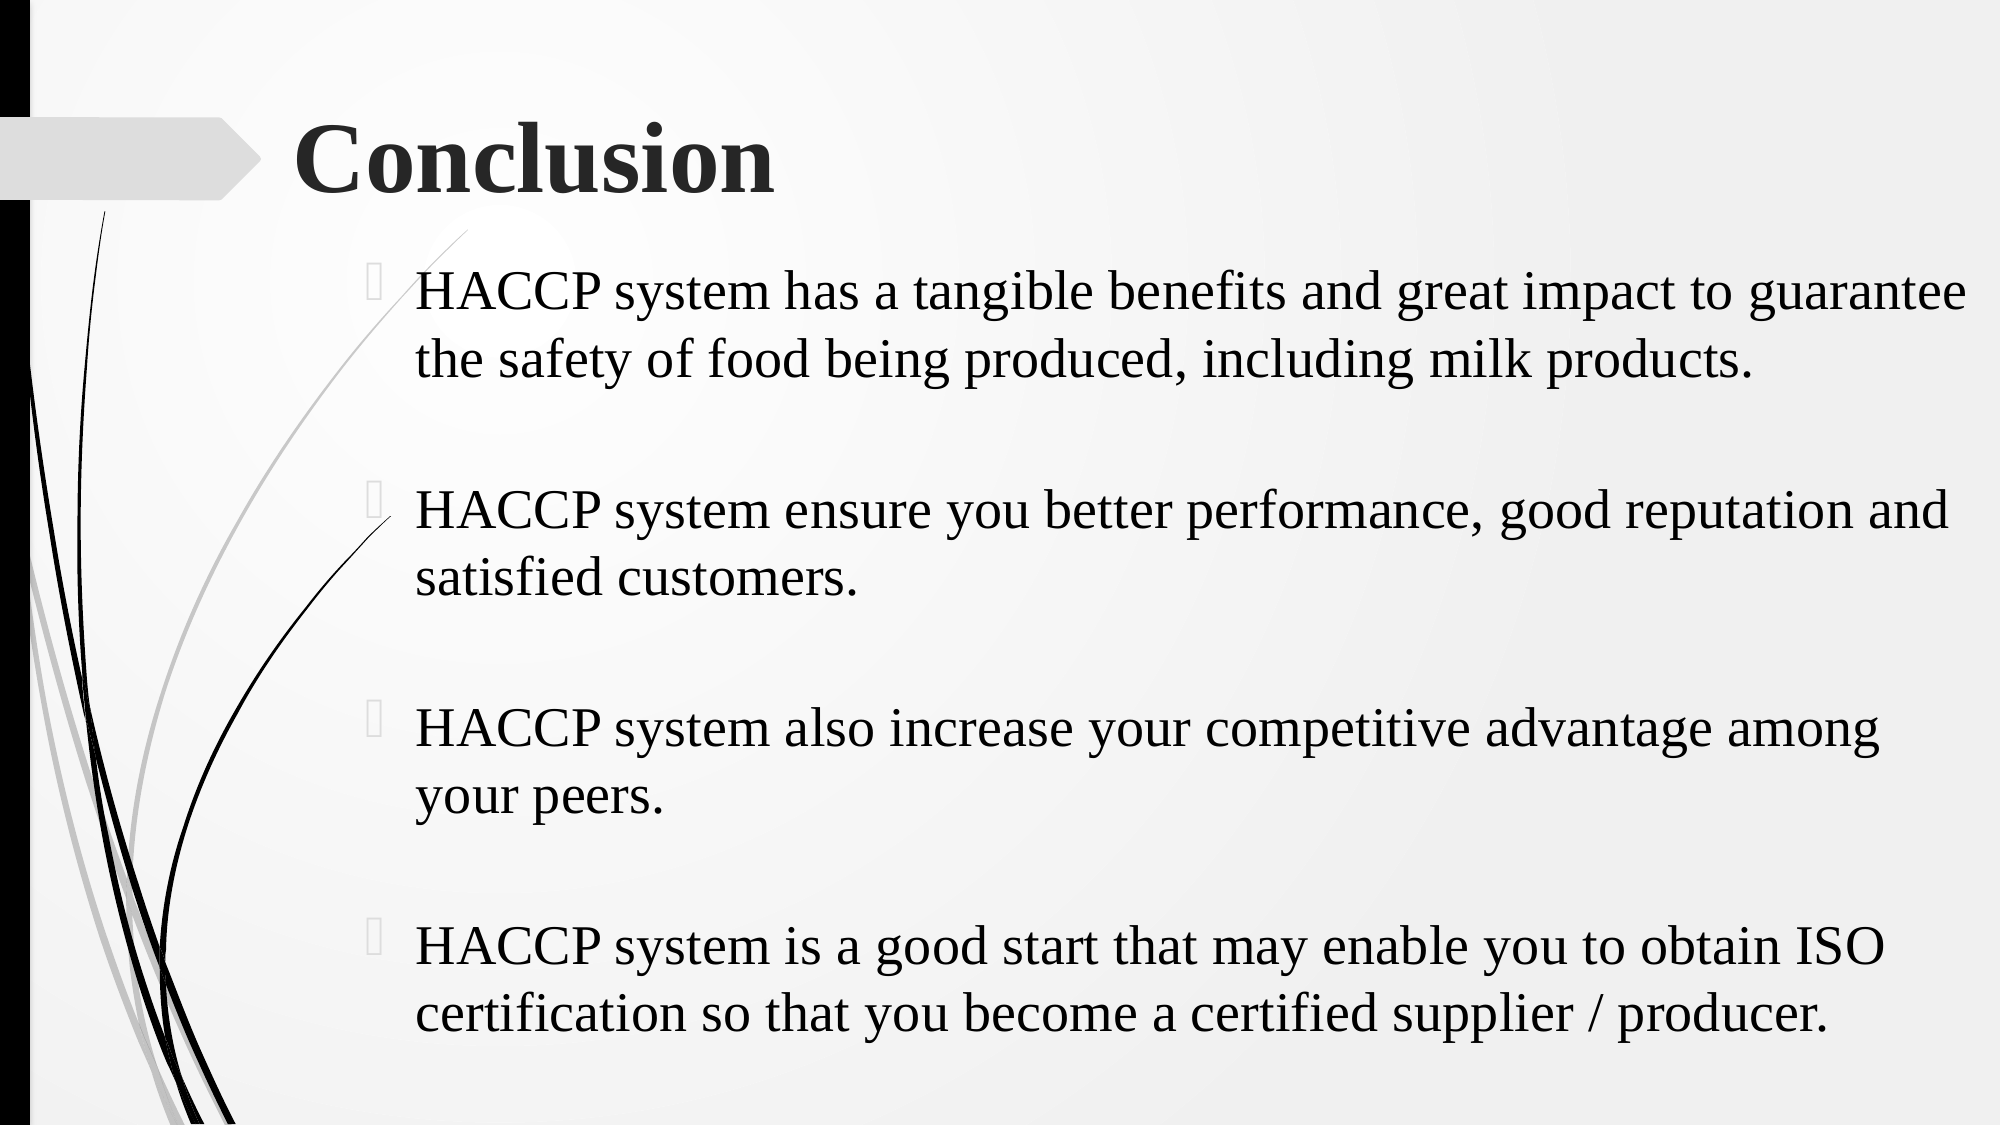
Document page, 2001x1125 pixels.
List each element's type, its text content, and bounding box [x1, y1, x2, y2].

title Conclusion [277, 84, 1739, 295]
list HACCP system has a tangible benefits and great impact to guarantee the safety of food being produced, including milk products. HACCP system ensure you better performance, good reputation and satisfied customers. HACCP system also increase your competitive advantage among your peers. HACCP system is a good start that may enable you to obtain ISO certification so that you become a certified supplier / producer. [349, 246, 2000, 1125]
